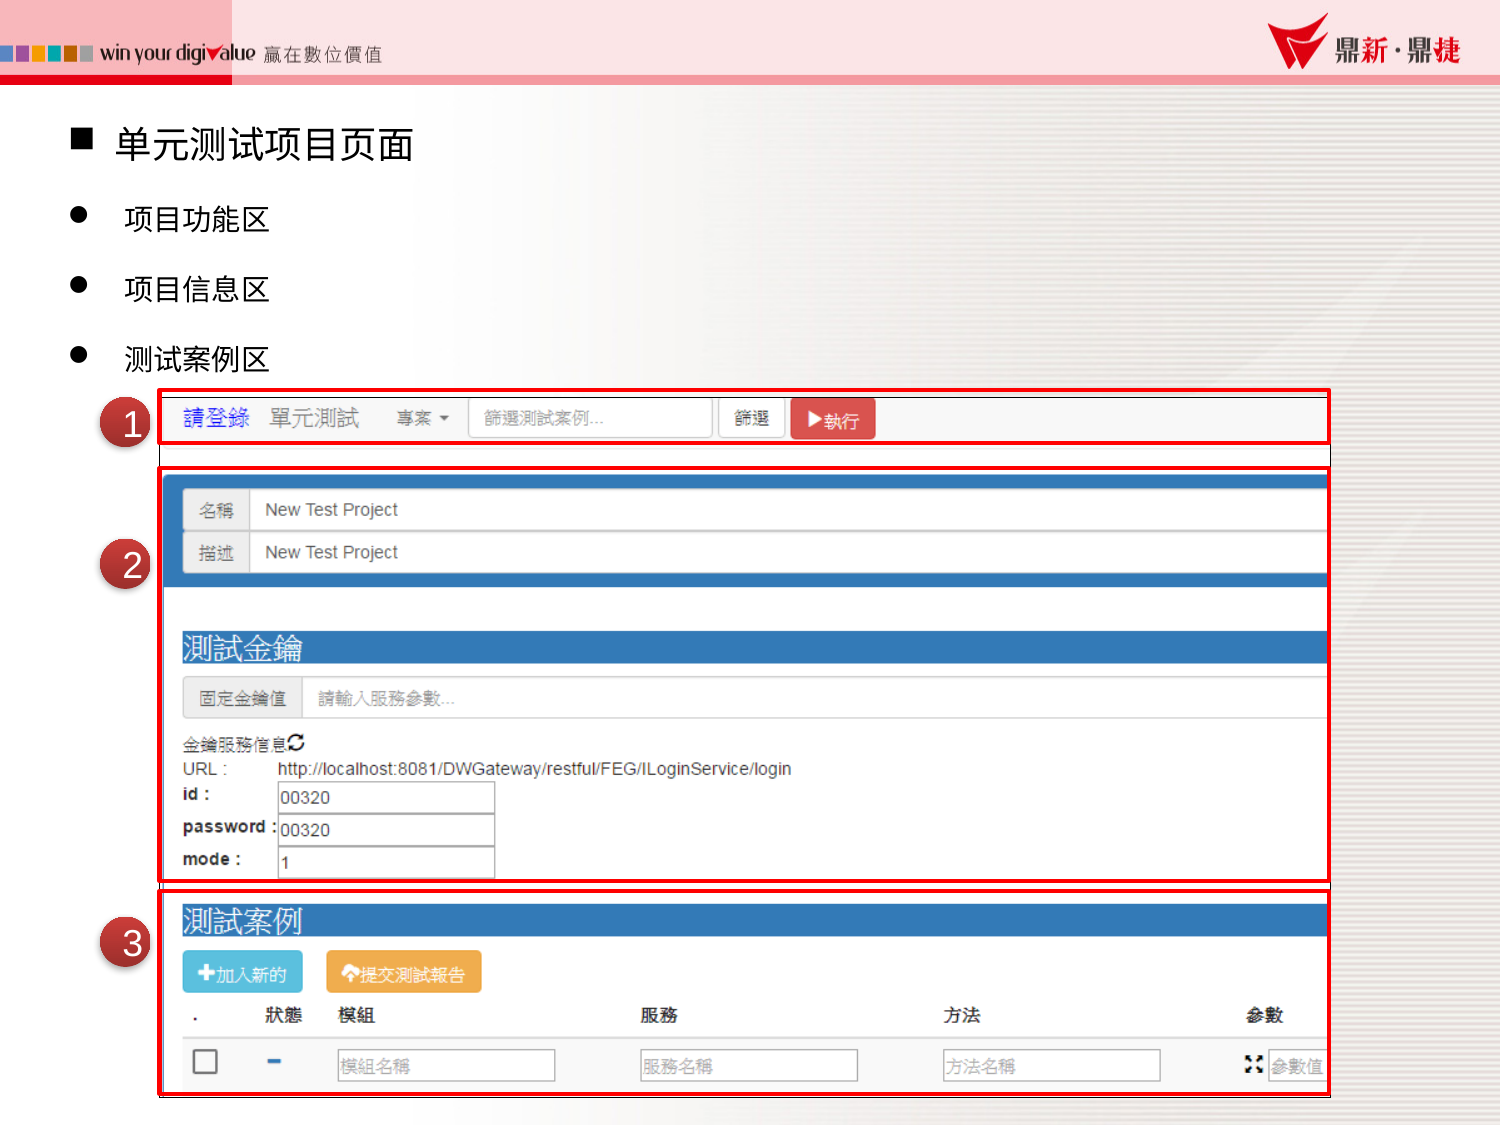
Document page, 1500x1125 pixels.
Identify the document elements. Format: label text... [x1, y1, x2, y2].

text_box 单元测试项目页面 项目功能区 项目信息区 测试案例区 [53, 113, 1437, 811]
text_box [100, 389, 1331, 1098]
picture [0, 0, 1500, 1125]
